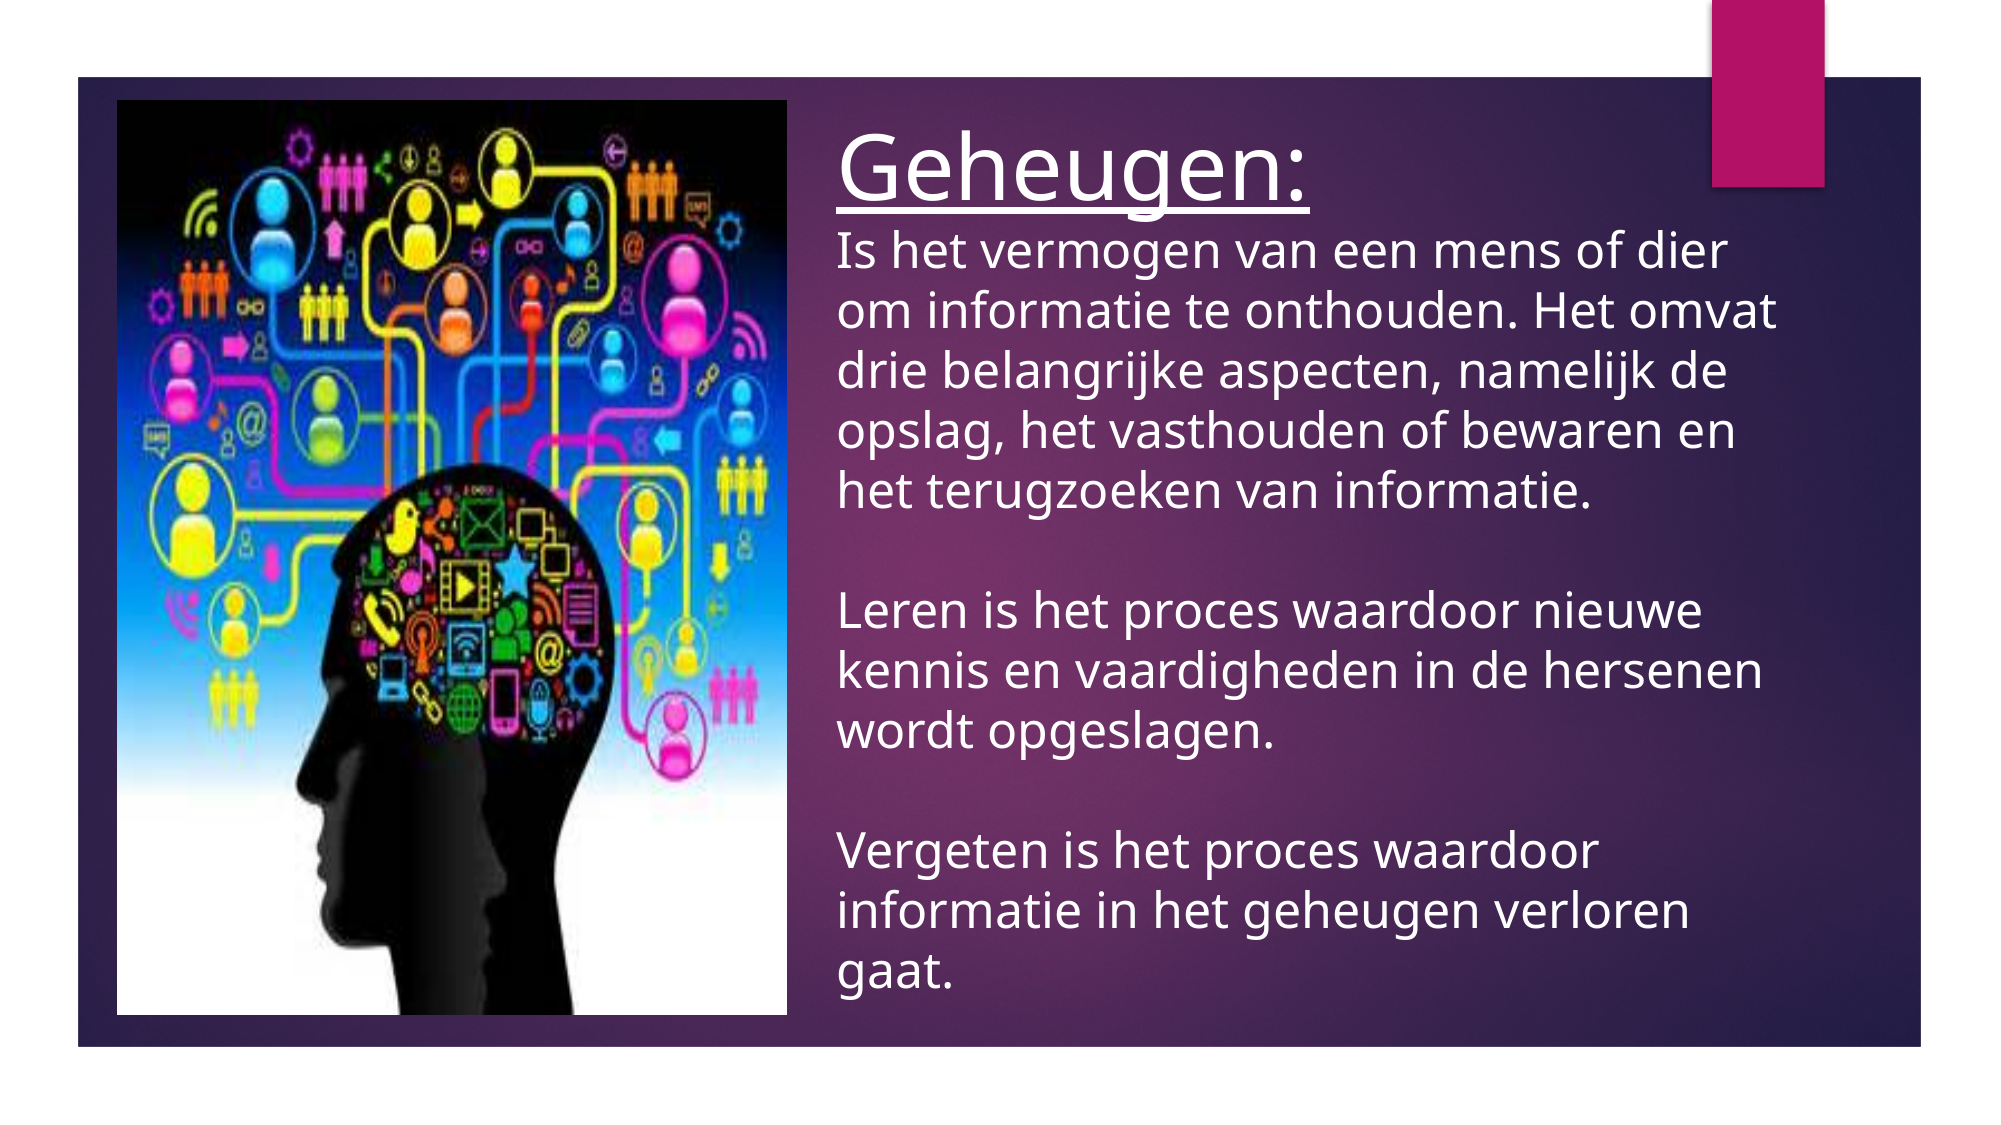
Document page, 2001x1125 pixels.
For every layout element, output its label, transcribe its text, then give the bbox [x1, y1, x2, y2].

picture [117, 100, 788, 1015]
text_box Geheugen: Is het vermogen van een mens of dier om informatie te onthouden. Het omvat drie belangrijke aspecten, namelijk de opslag, het vasthouden of bewaren en het terugzoeken van informatie. Leren is het proces waardoor nieuwe kennis en vaardigheden in de hersenen wordt opgeslagen. Vergeten is het proces waardoor informatie in het geheugen verloren gaat. [821, 100, 1809, 1006]
